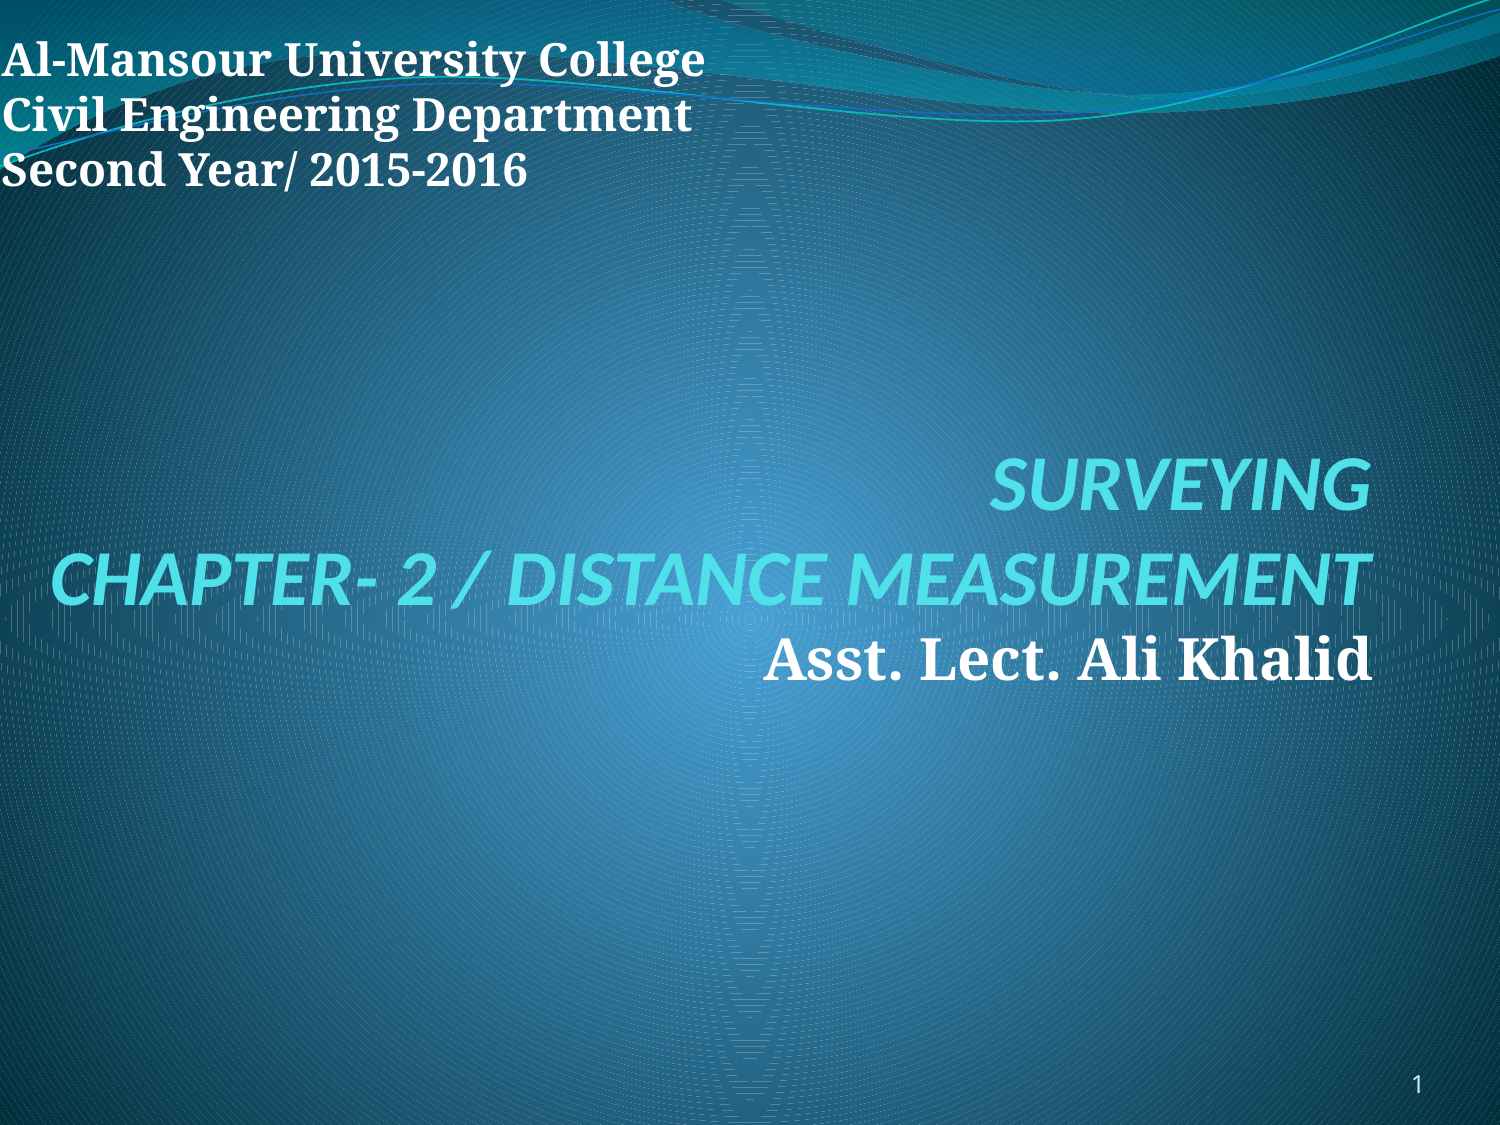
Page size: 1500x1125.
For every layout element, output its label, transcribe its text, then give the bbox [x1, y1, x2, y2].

title SURVEYING CHAPTER- 2 / DISTANCE MEASUREMENT [46, 321, 1376, 622]
text_box Al-Mansour University College Civil Engineering Department Second Year/ 2015-2016 [0, 23, 721, 204]
subtitle Asst. Lect. Ali Khalid [87, 614, 1376, 903]
slide_number 1 [1299, 1042, 1425, 1103]
